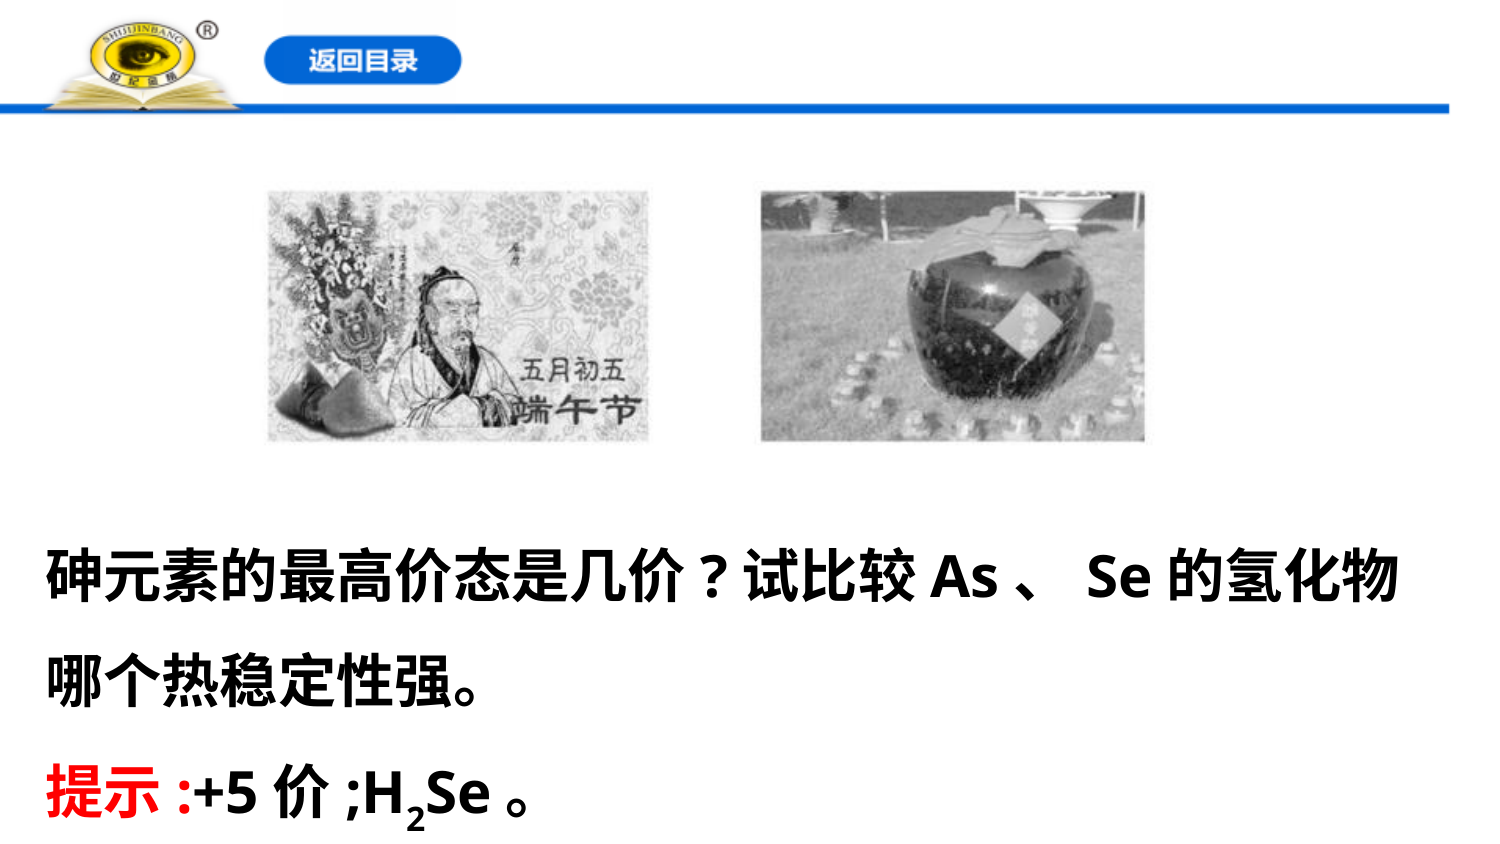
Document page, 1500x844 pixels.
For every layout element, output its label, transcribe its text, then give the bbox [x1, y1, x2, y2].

text_box 砷元素的最高价态是几价?试比较As、Se的氢化物哪个热稳定性强。 提示:+5价;H2Se。 [30, 497, 1455, 844]
picture [0, 0, 1500, 844]
